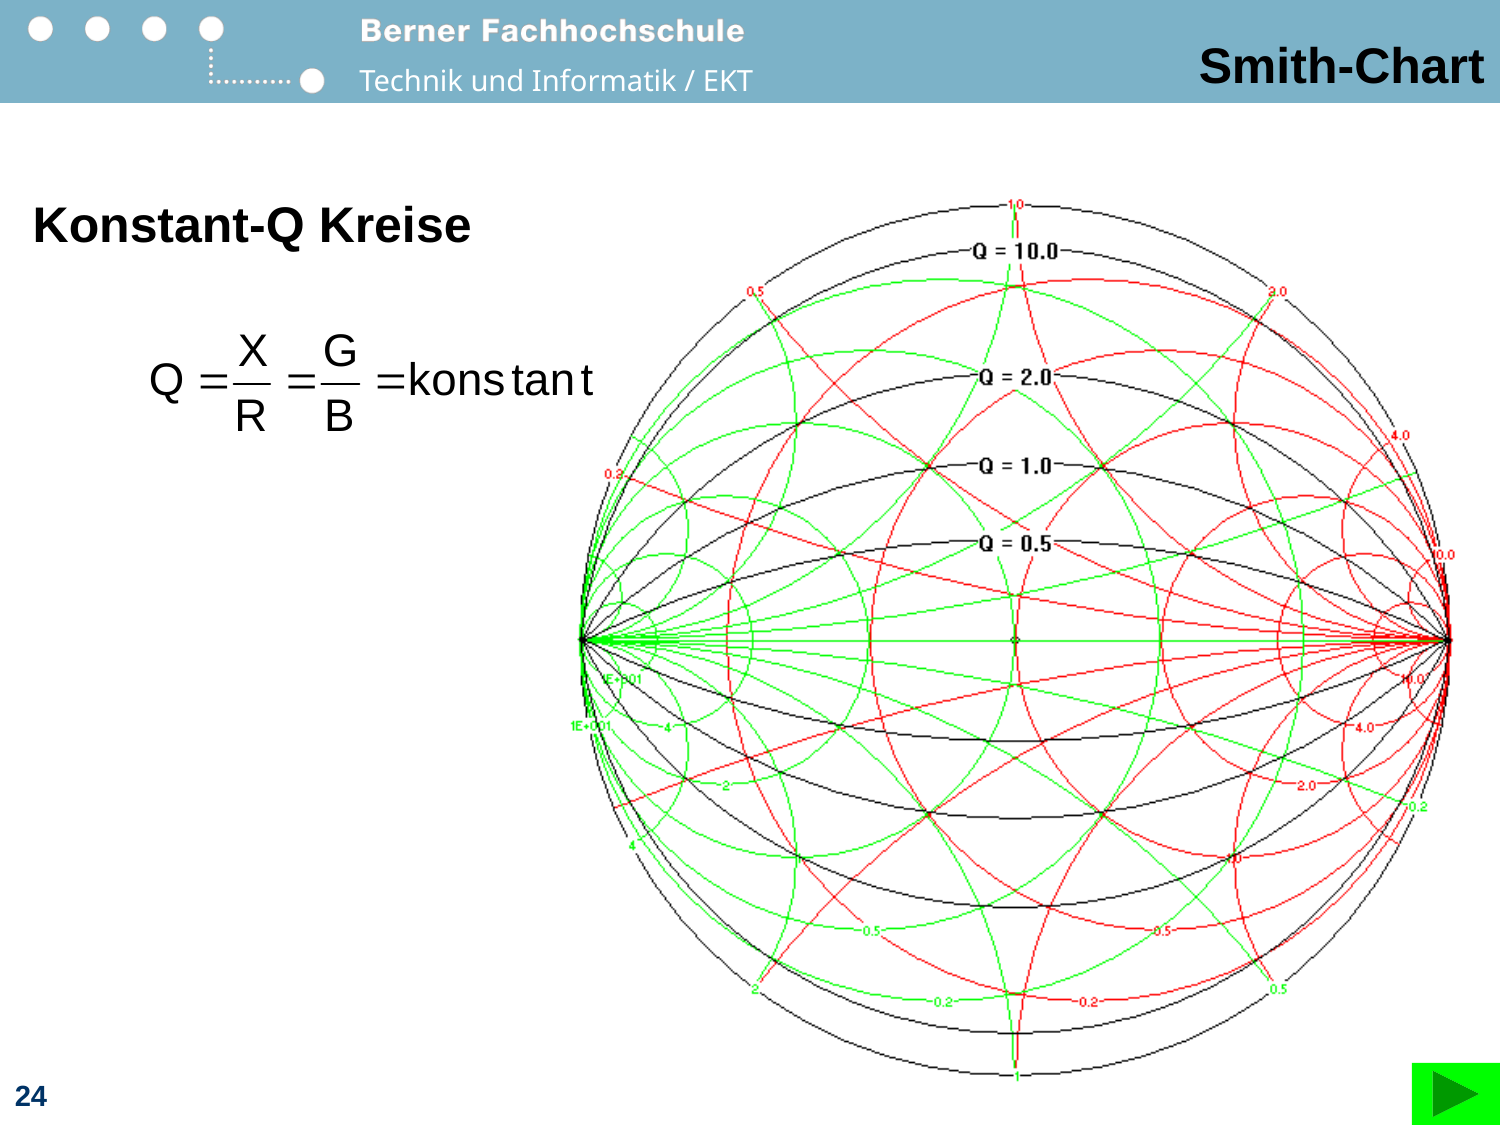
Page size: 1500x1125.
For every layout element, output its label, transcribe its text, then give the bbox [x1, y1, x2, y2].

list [531, 156, 1500, 1125]
title Smith-Chart [643, 0, 1500, 102]
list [142, 322, 605, 442]
list Konstant-Q Kreise [17, 184, 526, 1060]
picture [0, 0, 1500, 111]
